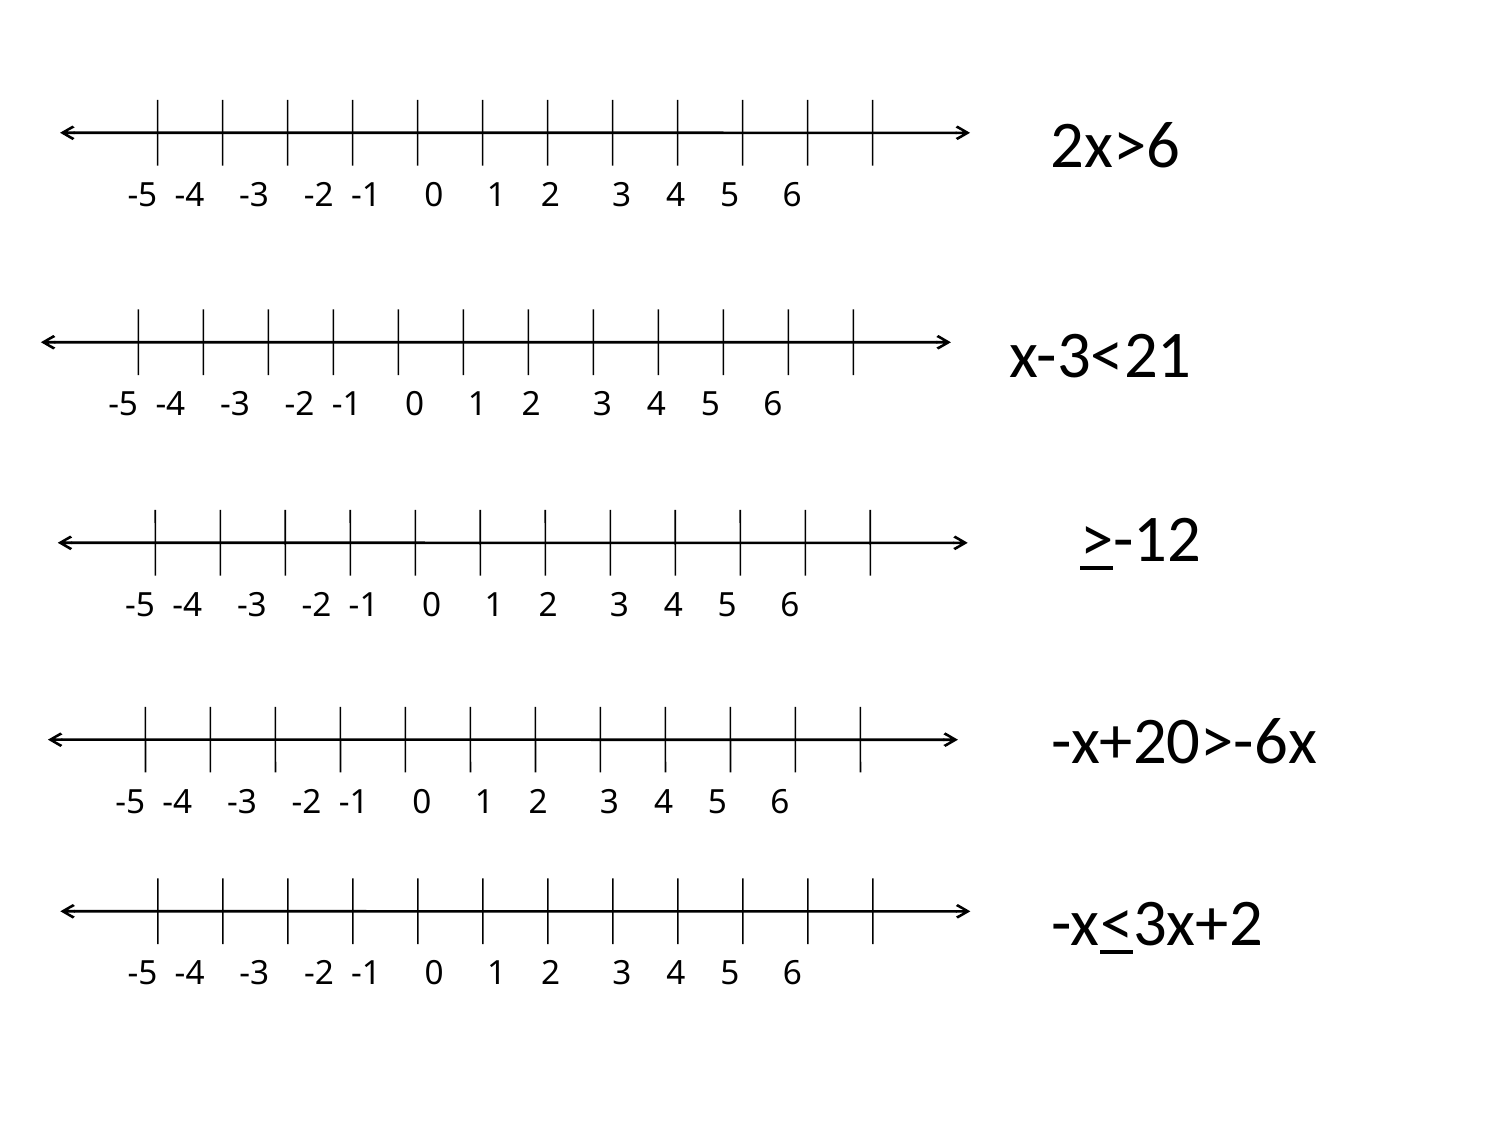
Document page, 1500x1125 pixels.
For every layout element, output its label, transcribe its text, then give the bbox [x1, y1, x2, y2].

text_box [47, 706, 1024, 904]
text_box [40, 309, 1017, 507]
text_box -x<3x+2 [1036, 871, 1278, 967]
text_box x-3<21 [1015, 303, 1207, 398]
text_box 2x>6 [1036, 93, 1196, 189]
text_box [60, 878, 1036, 1076]
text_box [59, 99, 1036, 298]
text_box -x+20>-6x [1037, 688, 1333, 784]
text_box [57, 509, 1033, 708]
